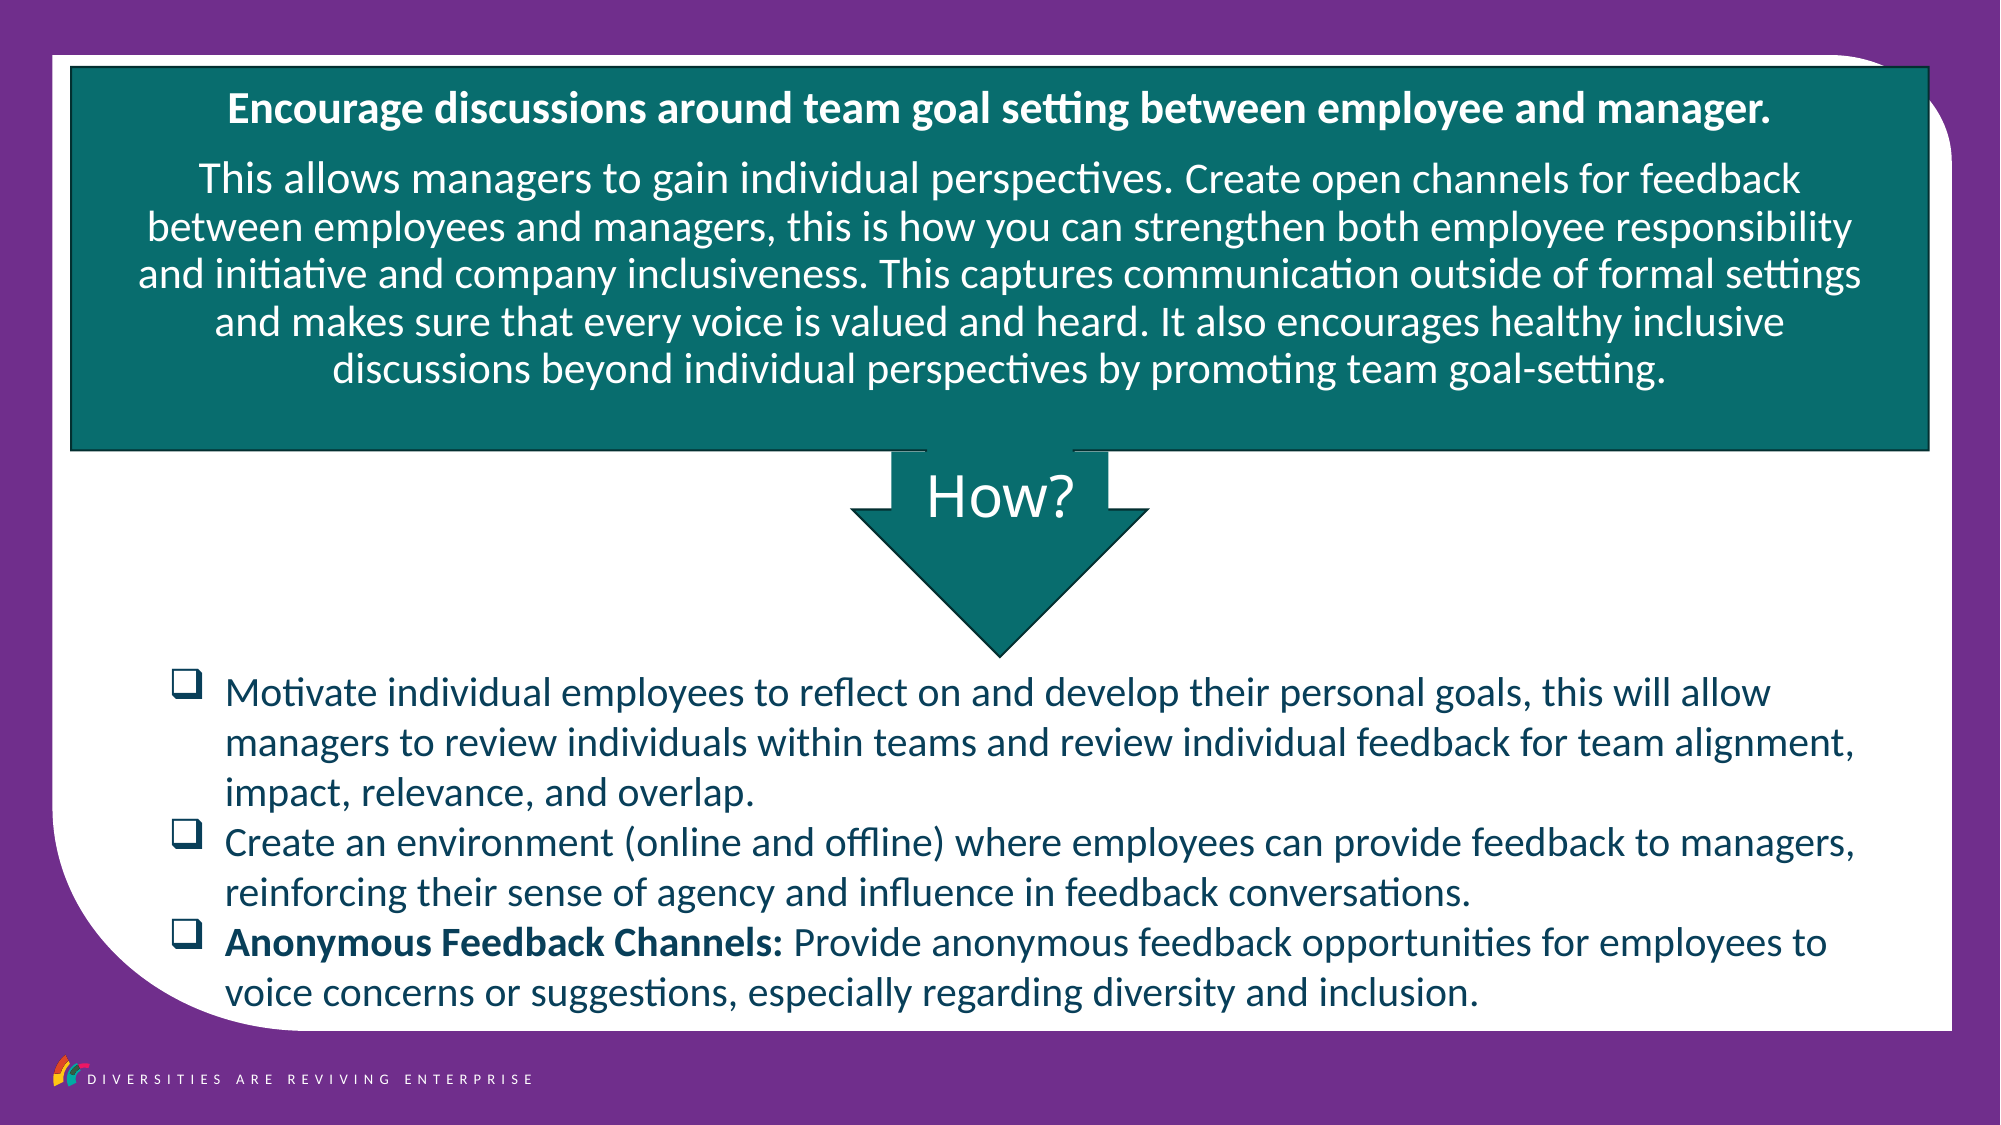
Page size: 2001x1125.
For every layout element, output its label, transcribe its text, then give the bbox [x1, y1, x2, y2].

text_box [70, 65, 1930, 452]
text_box [849, 508, 1150, 657]
list Encourage discussions around team goal setting between employee and manager. This allows managers to gain individual perspectives. Create open channels for feedback between employees and managers, this is how you can strengthen both employee responsibility and initiative and company inclusiveness. This captures communication outside of formal settings and makes sure that every voice is valued and heard. It also encourages healthy inclusive discussions beyond individual perspectives by promoting team goal-setting. [102, 76, 1898, 209]
text_box How? [891, 451, 1109, 537]
list Motivate individual employees to reflect on and develop their personal goals, this will allow managers to review individuals within teams and review individual feedback for team alignment, impact, relevance, and overlap. Create an environment (online and offline) where employees can provide feedback to managers, reinforcing their sense of agency and influence in feedback conversations. Anonymous Feedback Channels: Provide anonymous feedback opportunities for employees to voice concerns or suggestions, especially regarding diversity and inclusion. [153, 657, 1887, 948]
